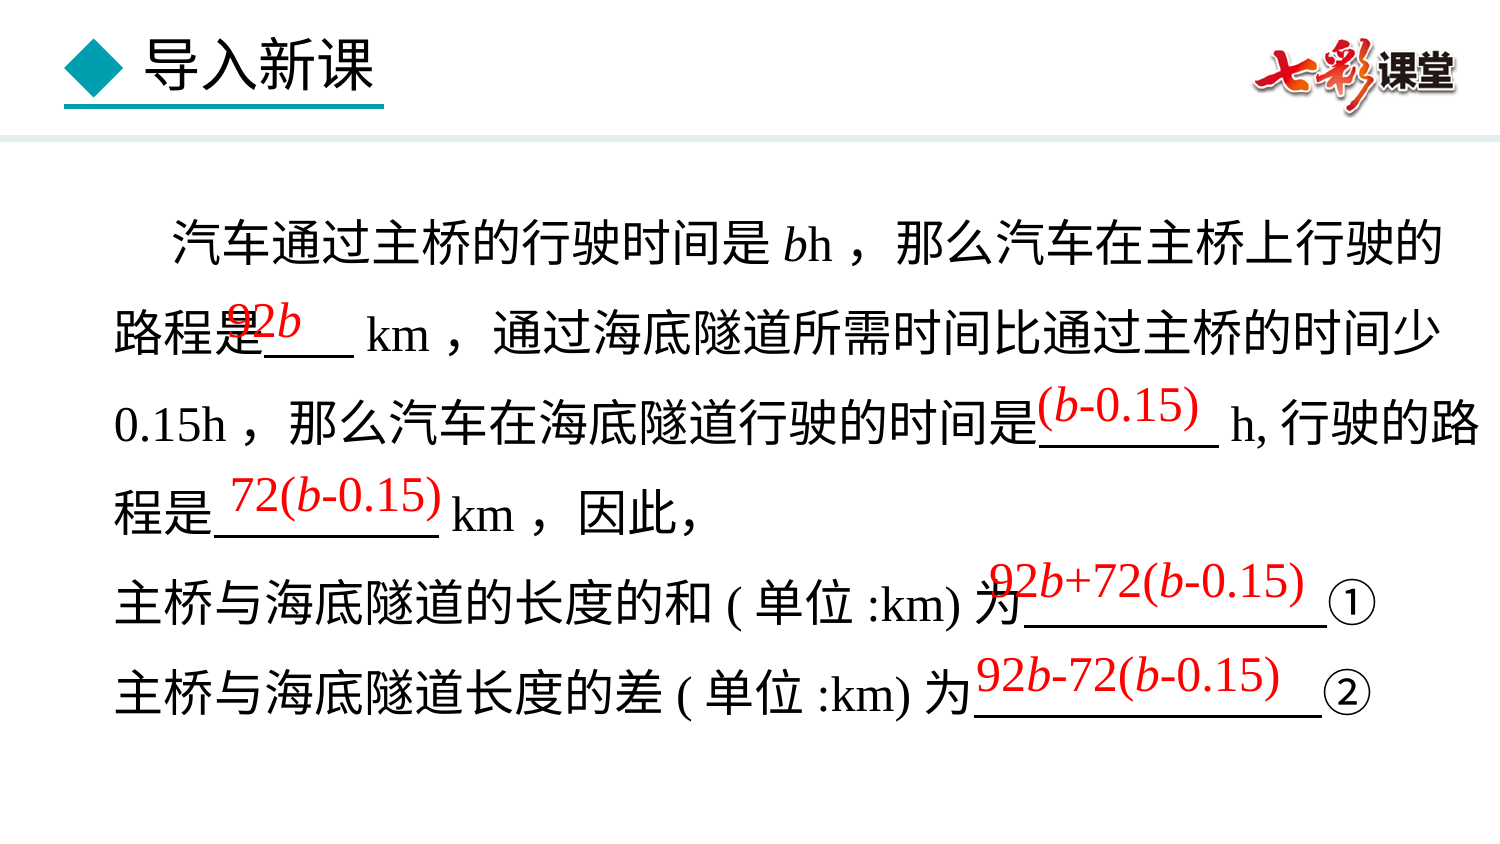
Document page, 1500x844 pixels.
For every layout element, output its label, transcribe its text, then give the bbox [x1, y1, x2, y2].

text_box 汽车通过主桥的行驶时间是bh，那么汽车在主桥上行驶的路程是 km，通过海底隧道所需时间比通过主桥的时间少0.15h，那么汽车在海底隧道行驶的时间是 h,行驶的路程是 km，因此， 主桥与海底隧道的长度的和(单位:km)为 ① 主桥与海底隧道长度的差(单位:km)为 ② [99, 173, 1500, 729]
text_box (b-0.15) [1022, 364, 1383, 439]
text_box 92b+72(b-0.15) [974, 540, 1500, 615]
picture [1249, 32, 1461, 118]
text_box 92b [212, 280, 409, 355]
text_box 92b-72(b-0.15) [961, 634, 1387, 710]
text_box 72(b-0.15) [214, 453, 649, 529]
